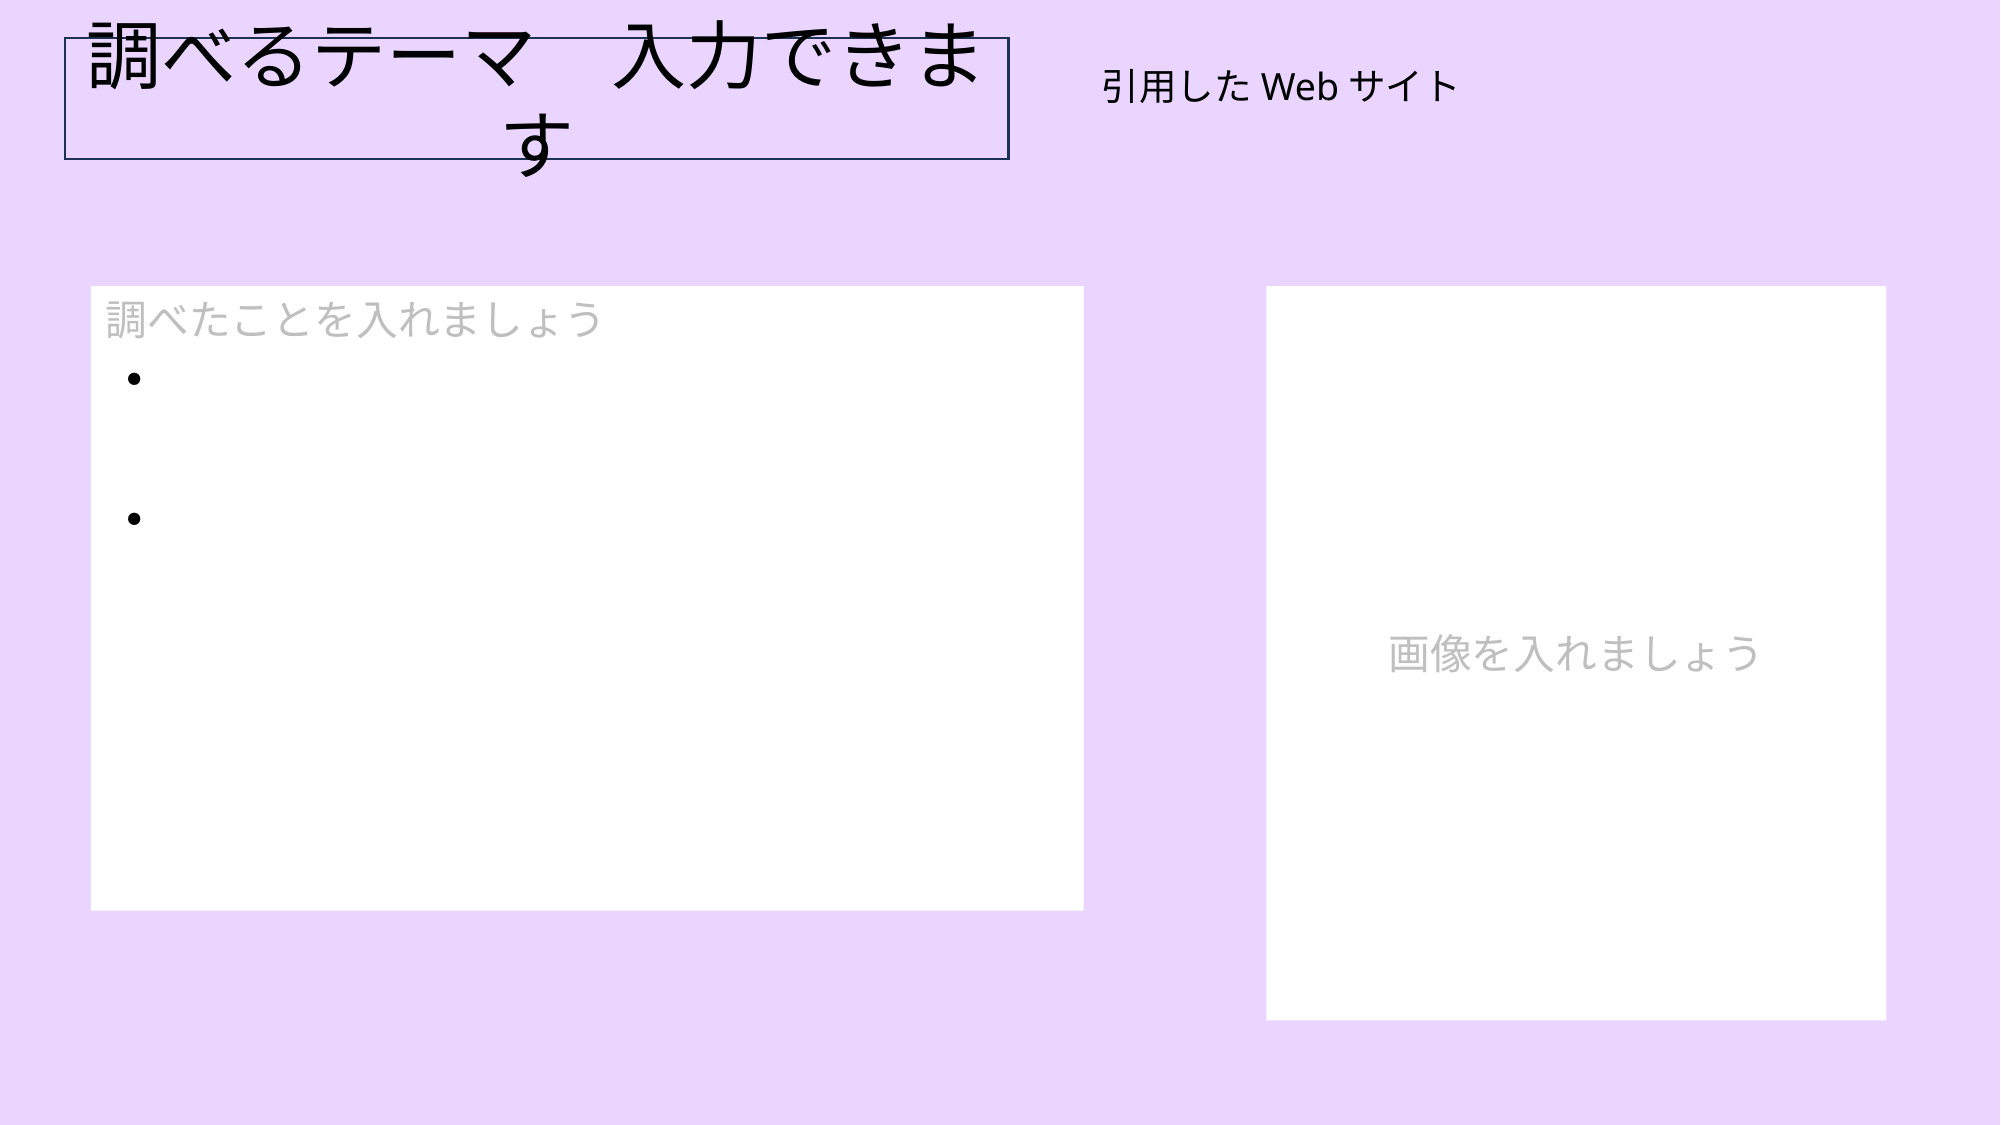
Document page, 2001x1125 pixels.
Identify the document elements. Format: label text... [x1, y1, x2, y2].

text_box 調べたことを入れましょう ・ ・ [90, 286, 1084, 911]
text_box 引用したWebサイト [1087, 55, 1941, 116]
text_box 調べるテーマ 入力できます [64, 37, 1010, 160]
text_box 画像を入れましょう [1265, 285, 1887, 1022]
